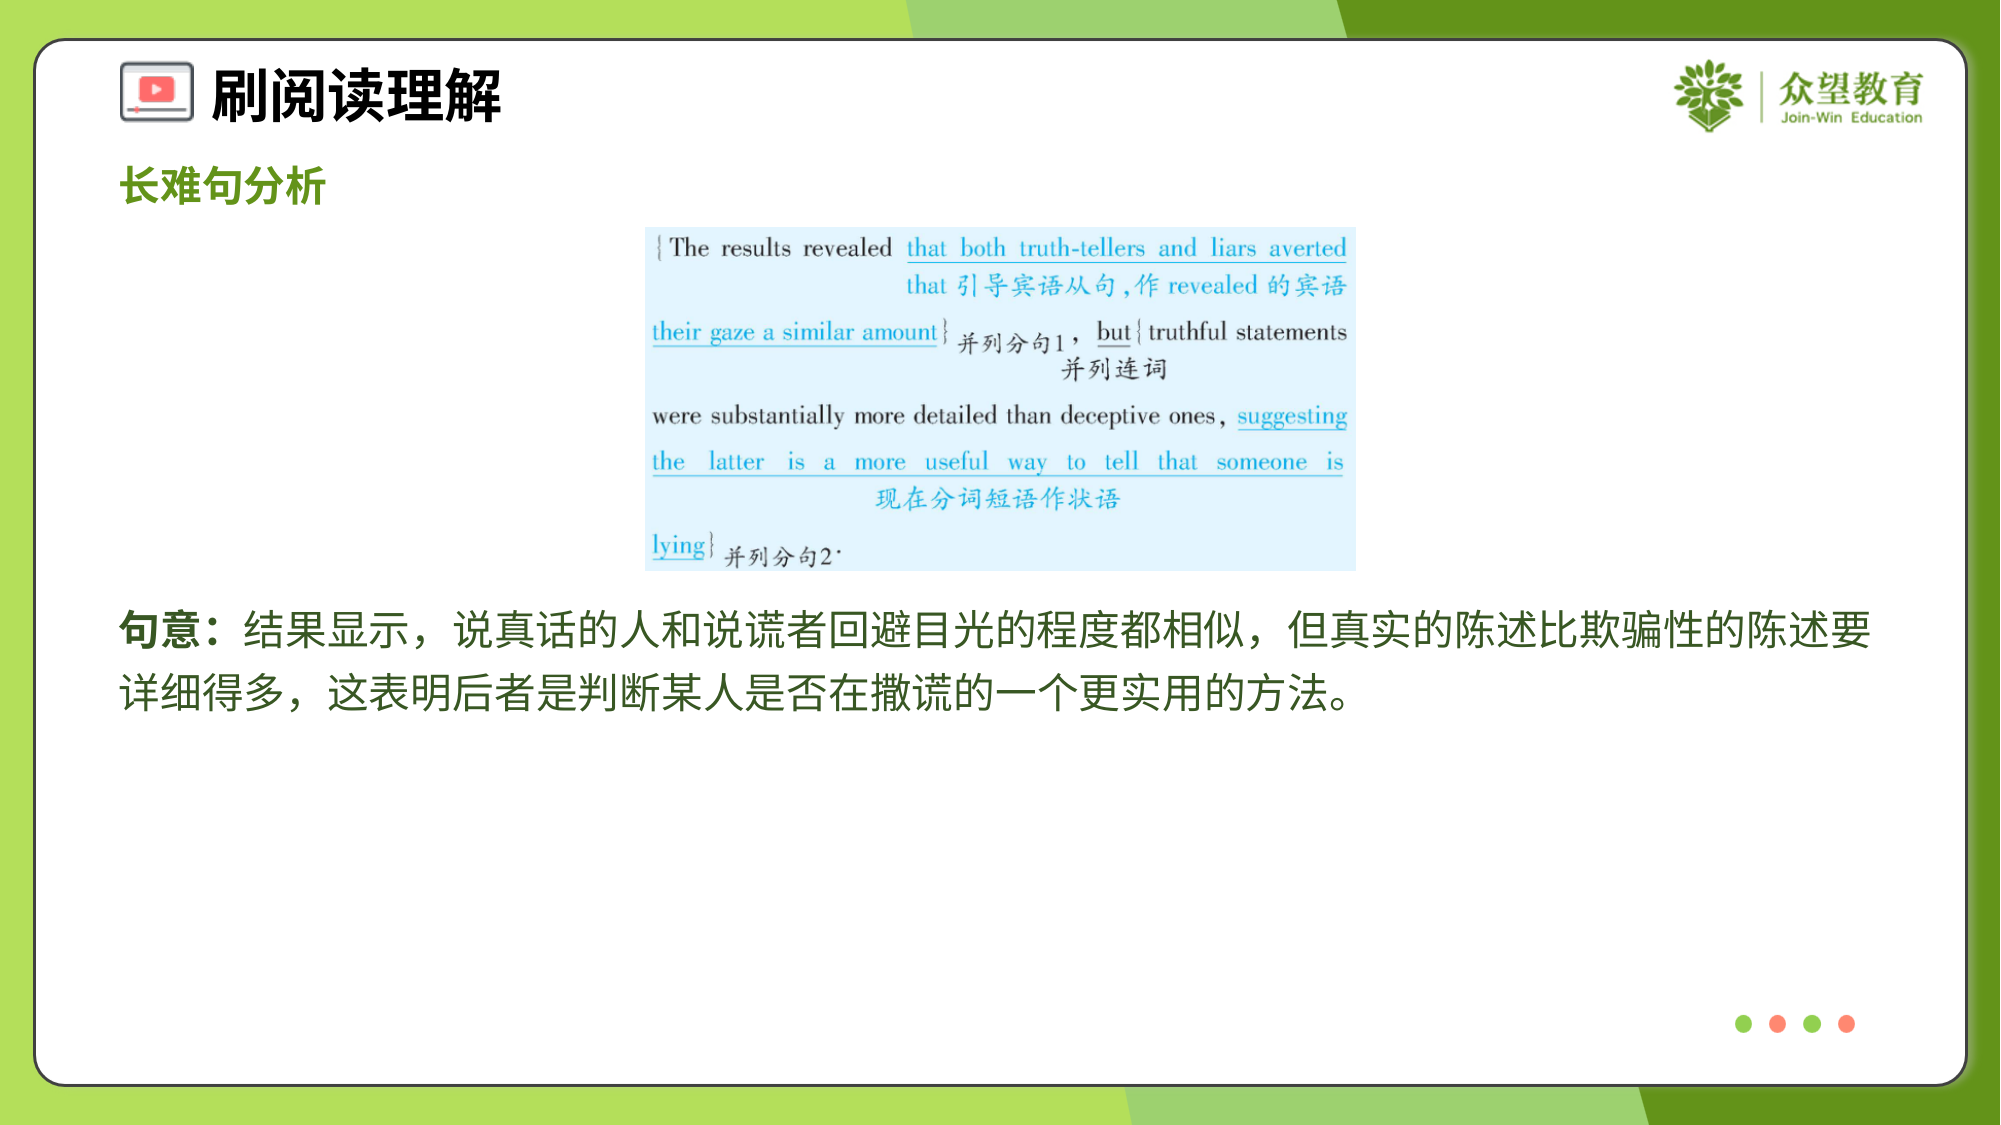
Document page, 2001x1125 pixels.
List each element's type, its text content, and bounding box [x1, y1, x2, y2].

picture [0, 0, 2000, 1125]
text_box 长难句分析 [118, 147, 1883, 206]
text_box 句意：结果显示，说真话的人和说谎者回避目光的程度都相似，但真实的陈述比欺骗性的陈述要详细得多，这表明后者是判断某人是否在撒谎的一个更实用的方法。 [118, 591, 1883, 712]
